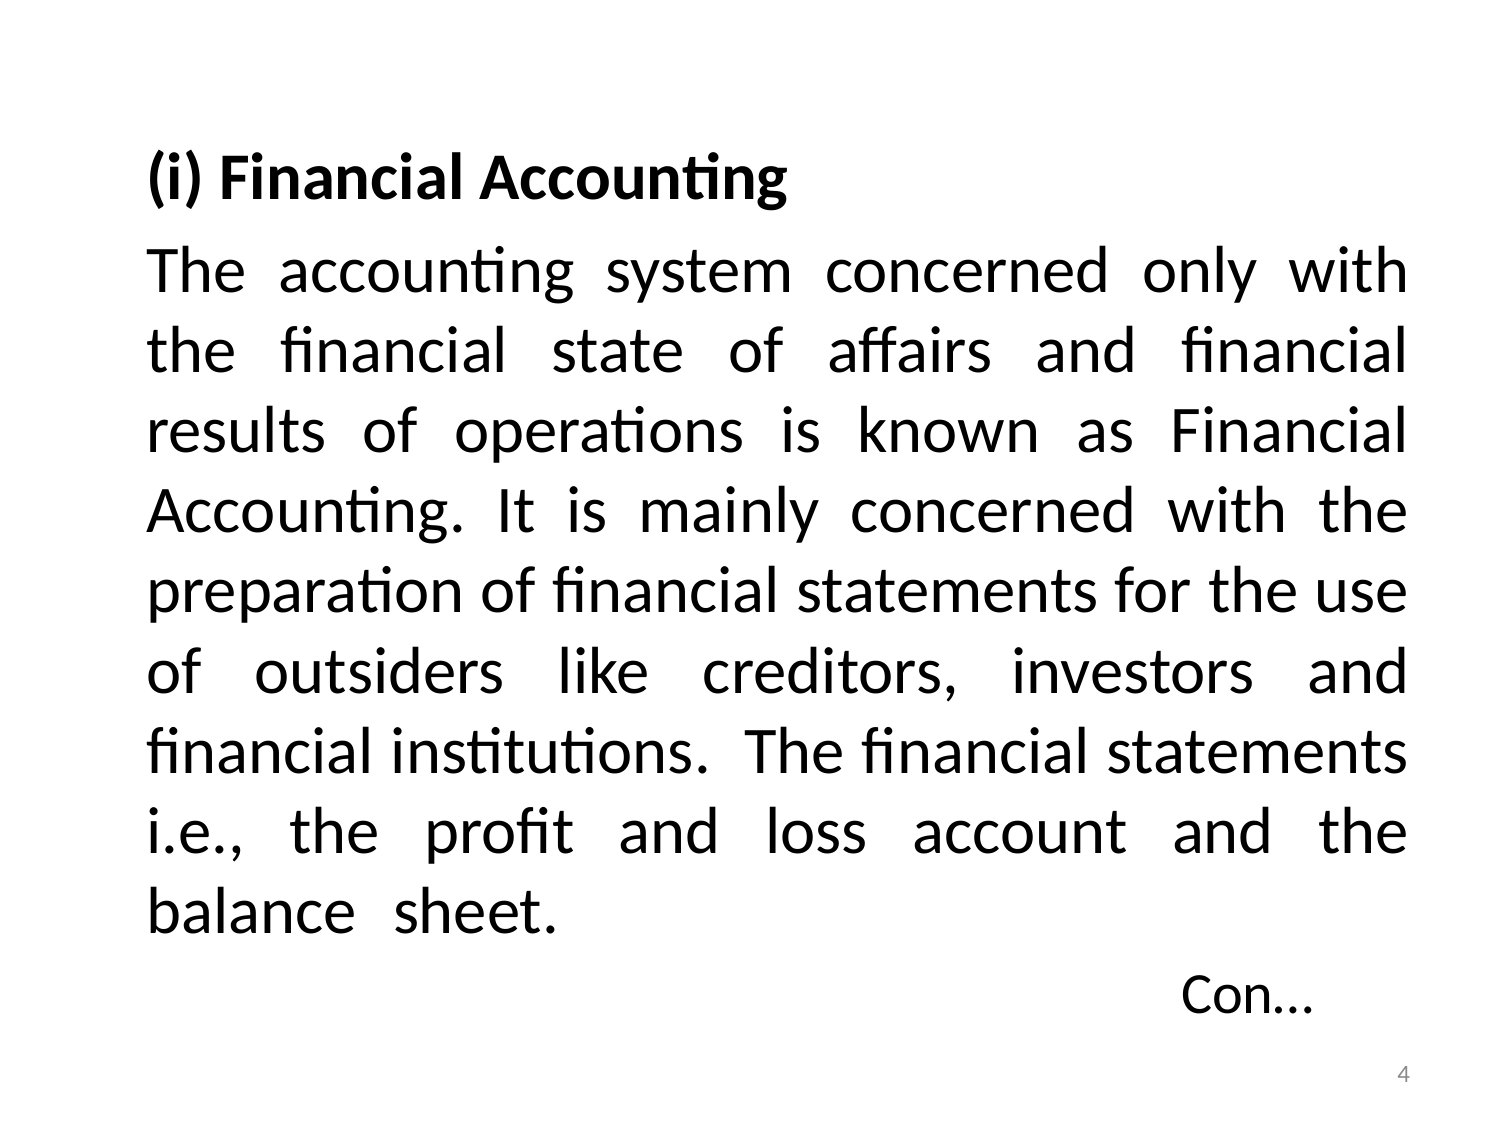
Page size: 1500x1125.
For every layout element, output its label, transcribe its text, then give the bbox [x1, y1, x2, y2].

slide_number 4 [1074, 1042, 1425, 1103]
list (i) Financial Accounting The accounting system concerned only with the financial state of affairs and financial results of operations is known as Financial Accounting. It is mainly concerned with the preparation of financial statements for the use of outsiders like creditors, investors and financial institutions. The financial statements i.e., the profit and loss account and the balance sheet. Con… [75, 125, 1425, 1088]
